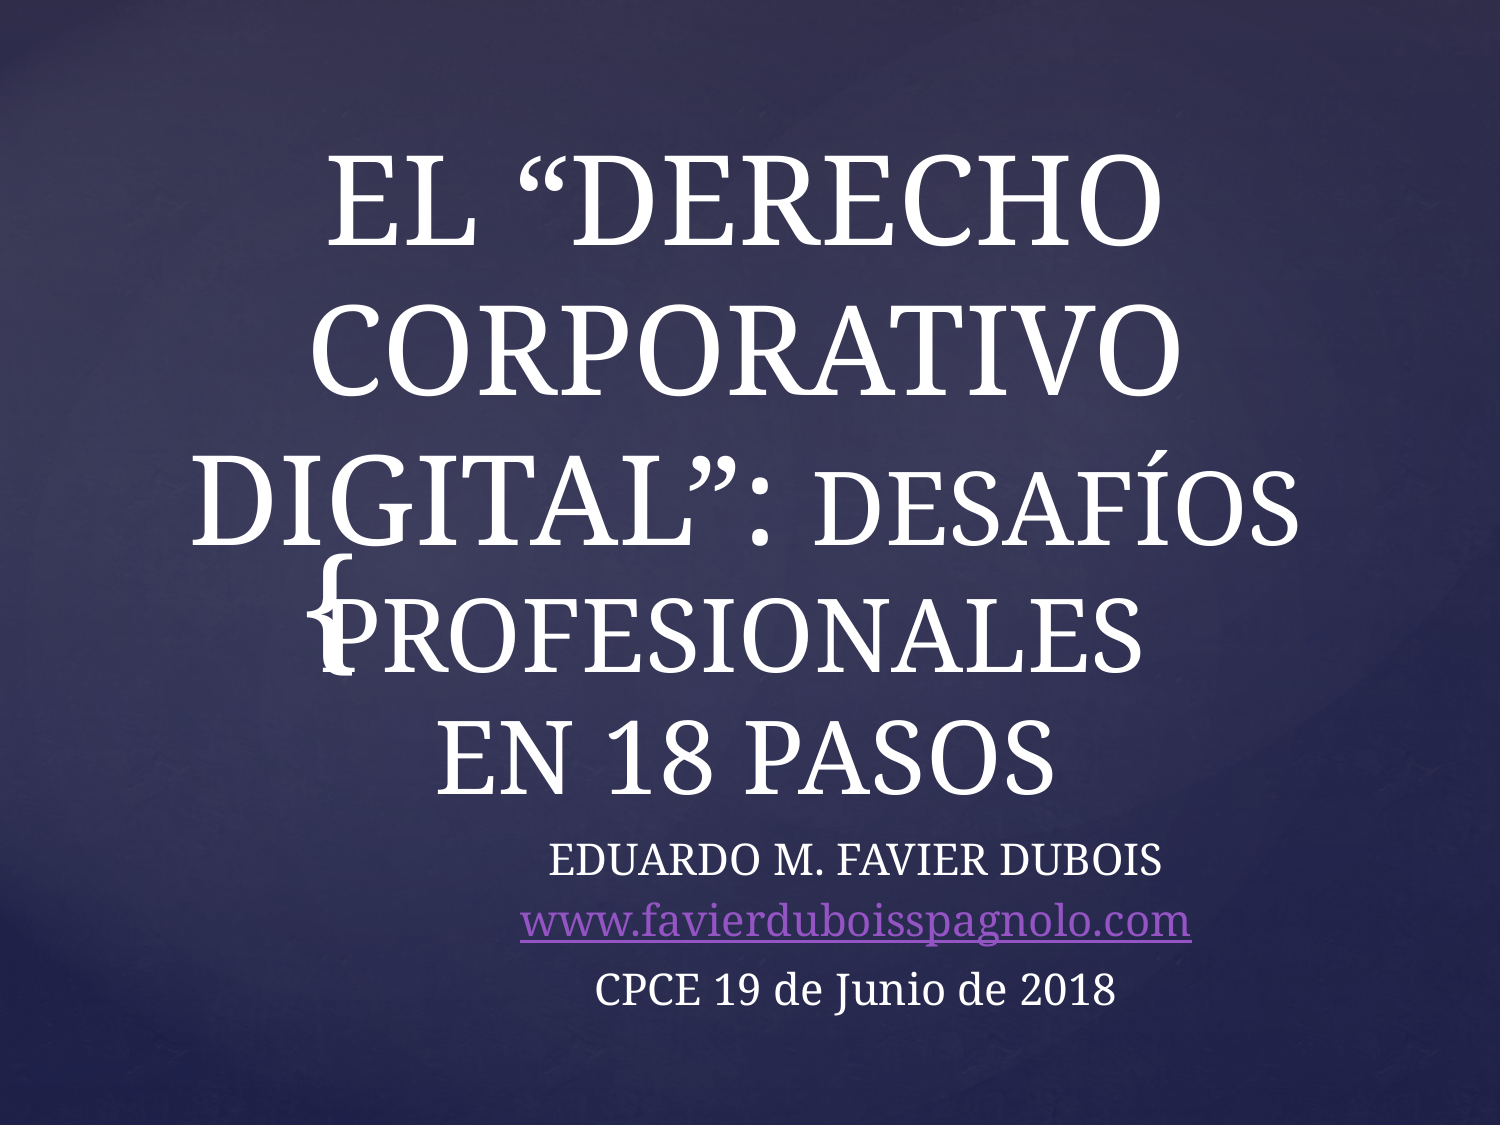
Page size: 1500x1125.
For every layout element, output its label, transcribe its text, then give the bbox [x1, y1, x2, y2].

subtitle EDUARDO M. FAVIER DUBOIS www.favierduboisspagnolo.com CPCE 19 de Junio de 2018 [350, 798, 1363, 1047]
title EL “DERECHO CORPORATIVO DIGITAL”: DESAFÍOS PROFESIONALES EN 18 PASOS [127, 66, 1365, 823]
